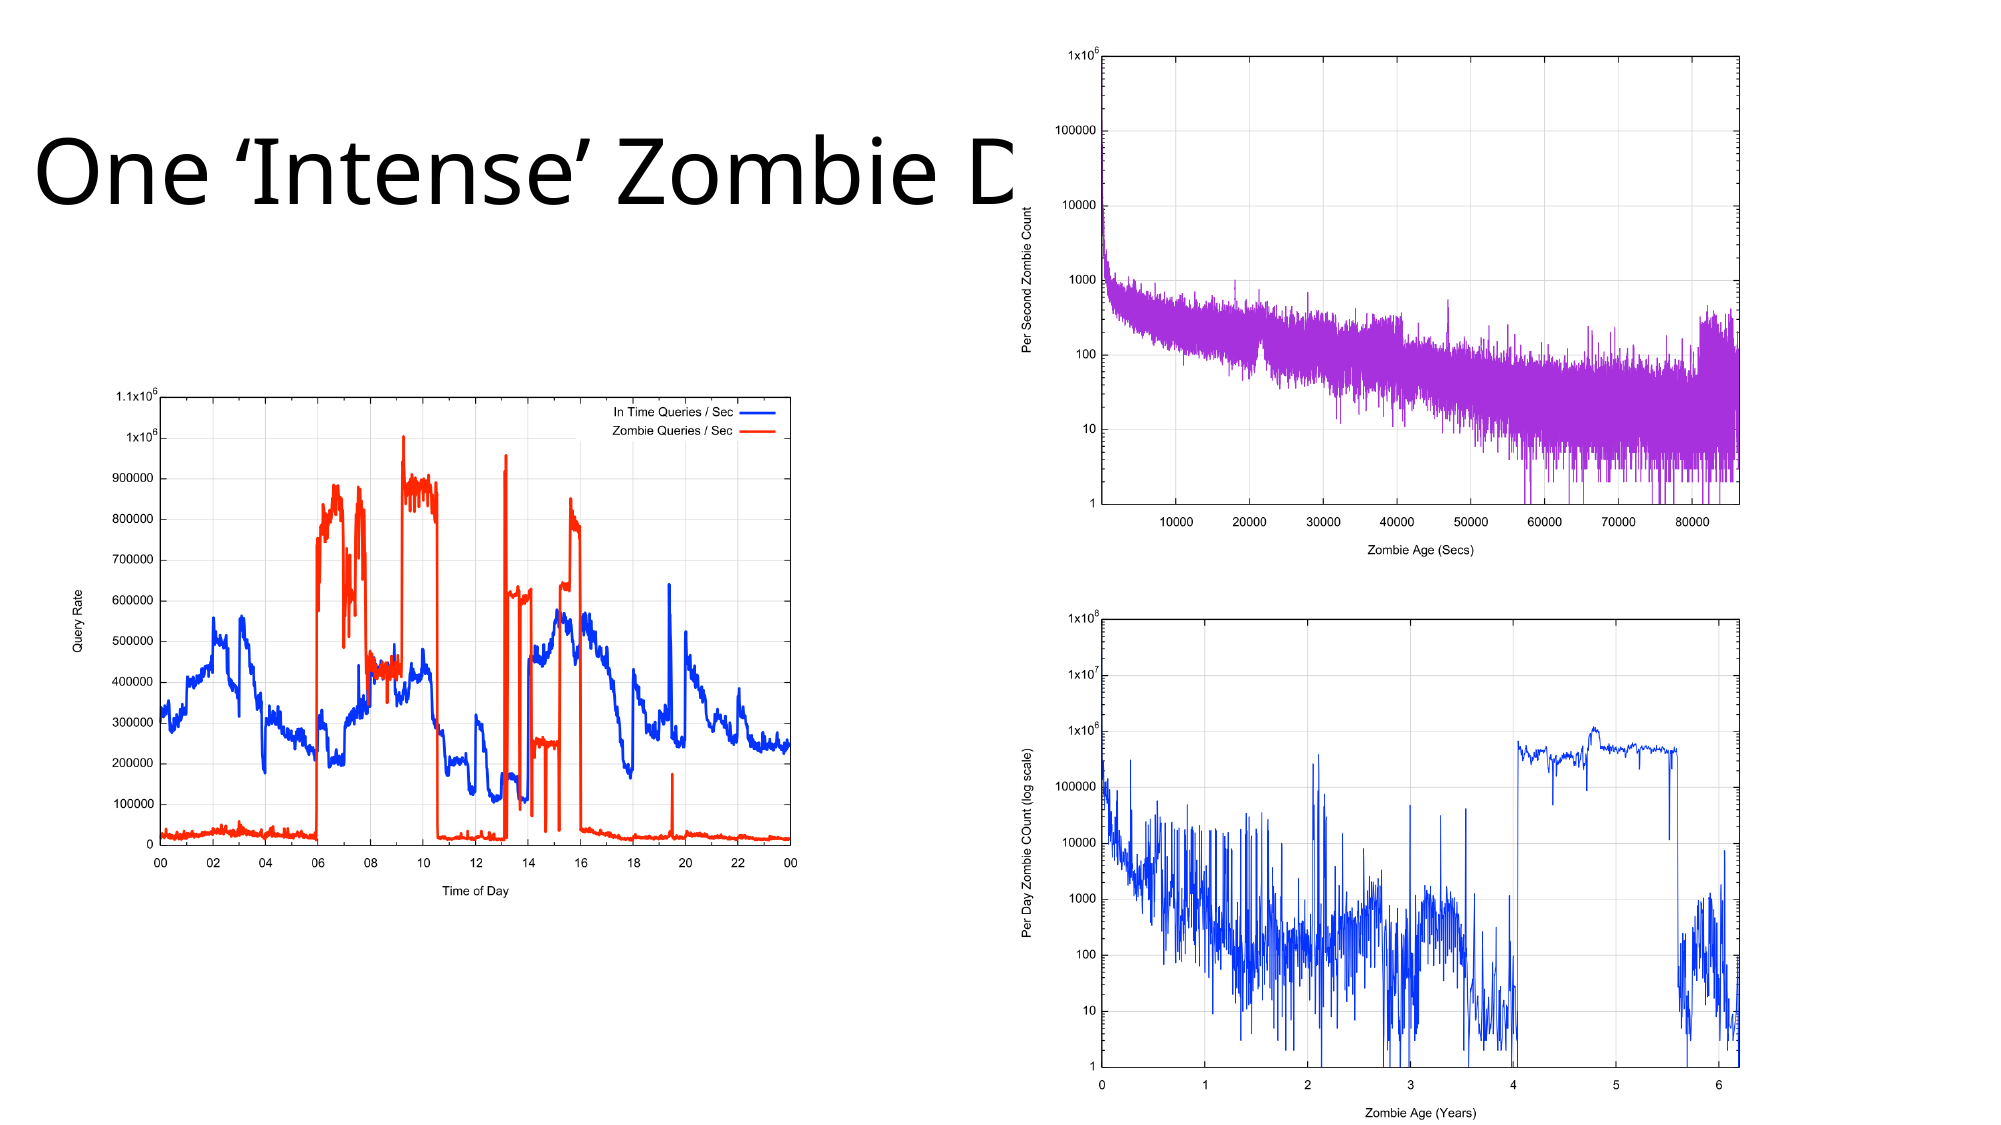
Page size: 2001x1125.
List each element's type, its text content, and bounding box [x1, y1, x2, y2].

title One ‘Intense’ Zombie Day [17, 66, 1012, 284]
picture [1012, 600, 1759, 1125]
picture [1012, 38, 1759, 563]
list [63, 379, 810, 904]
